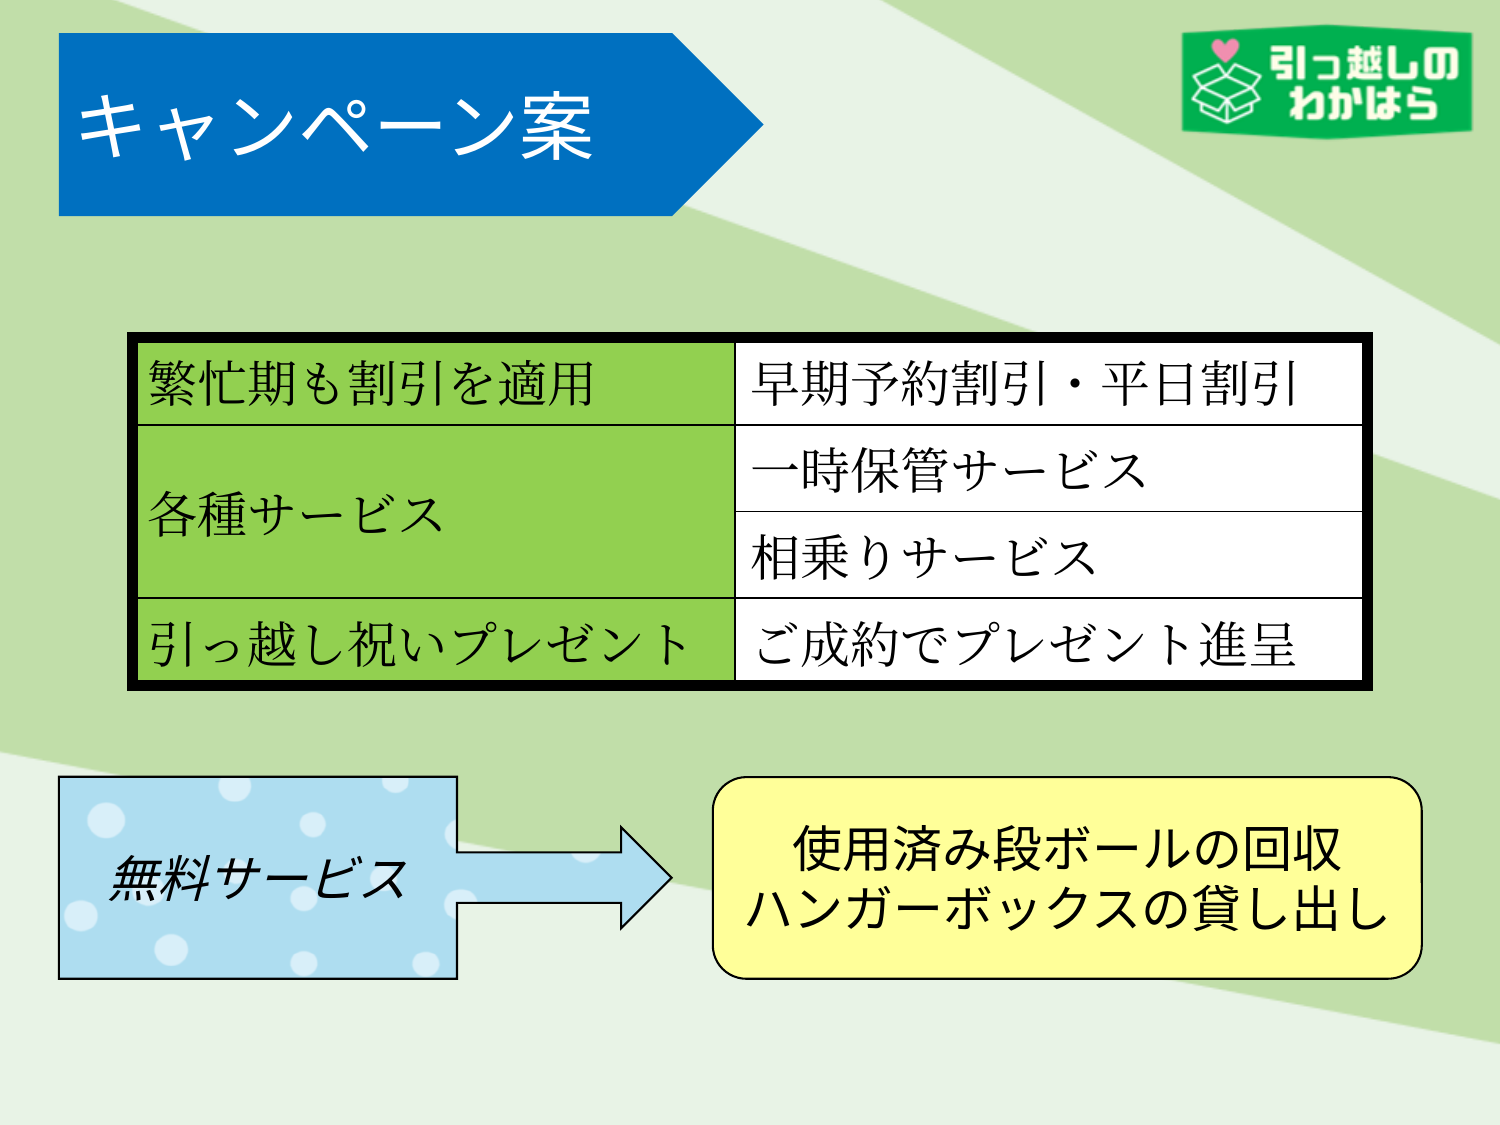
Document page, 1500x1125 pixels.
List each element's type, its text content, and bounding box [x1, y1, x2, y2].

table_cell 相乗りサービス [736, 512, 1362, 597]
text_box キャンペーン案 [57, 31, 766, 218]
text_box 無料サービス [57, 775, 674, 980]
table_cell 一時保管サービス [736, 426, 1362, 511]
table_cell 各種サービス [138, 426, 734, 597]
text_box 使用済み段ボールの回収 ハンガーボックスの貸し出し [711, 776, 1423, 980]
table_cell ご成約でプレゼント進呈 [736, 599, 1362, 680]
picture [0, 0, 1500, 1125]
table_header 早期予約割引・平日割引 [736, 343, 1362, 424]
table_cell 引っ越し祝いプレゼント [138, 599, 734, 680]
table_header 繁忙期も割引を適用 [138, 343, 734, 424]
